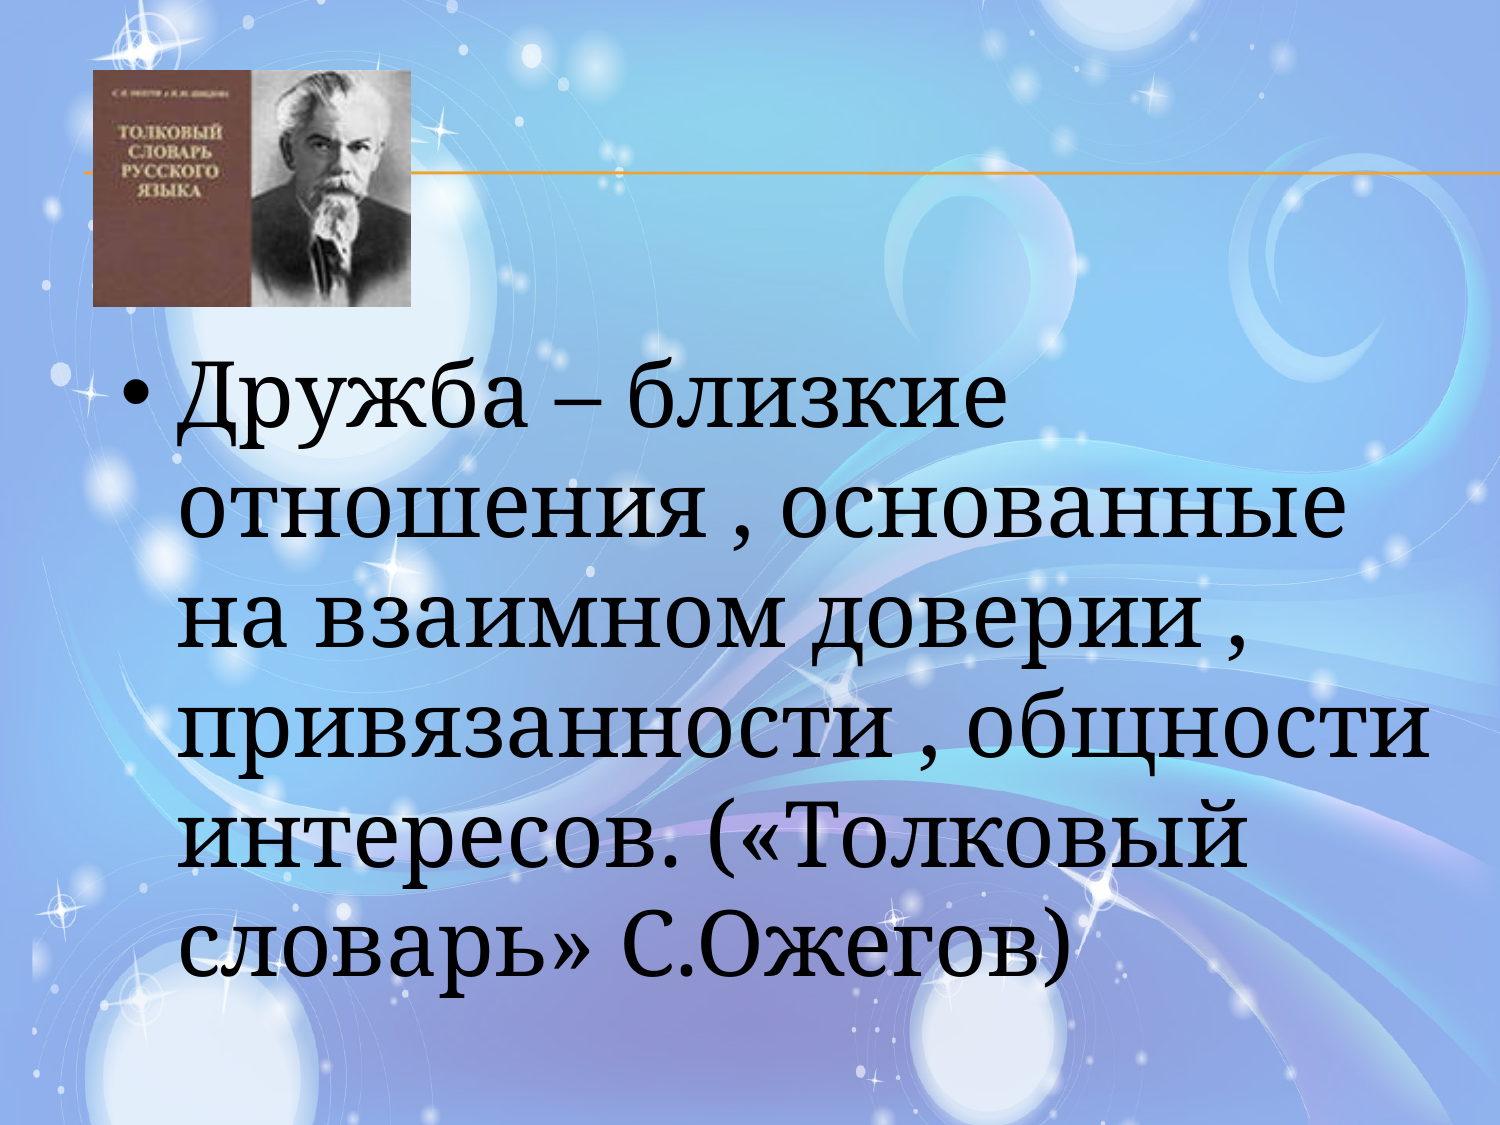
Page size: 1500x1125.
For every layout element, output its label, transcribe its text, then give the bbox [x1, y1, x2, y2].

picture [93, 69, 411, 307]
text_box Дружба – близкие отношения , основанные на взаимном доверии , привязанности , общности интересов. («Толковый словарь» С.Ожегов) [105, 328, 1451, 1000]
